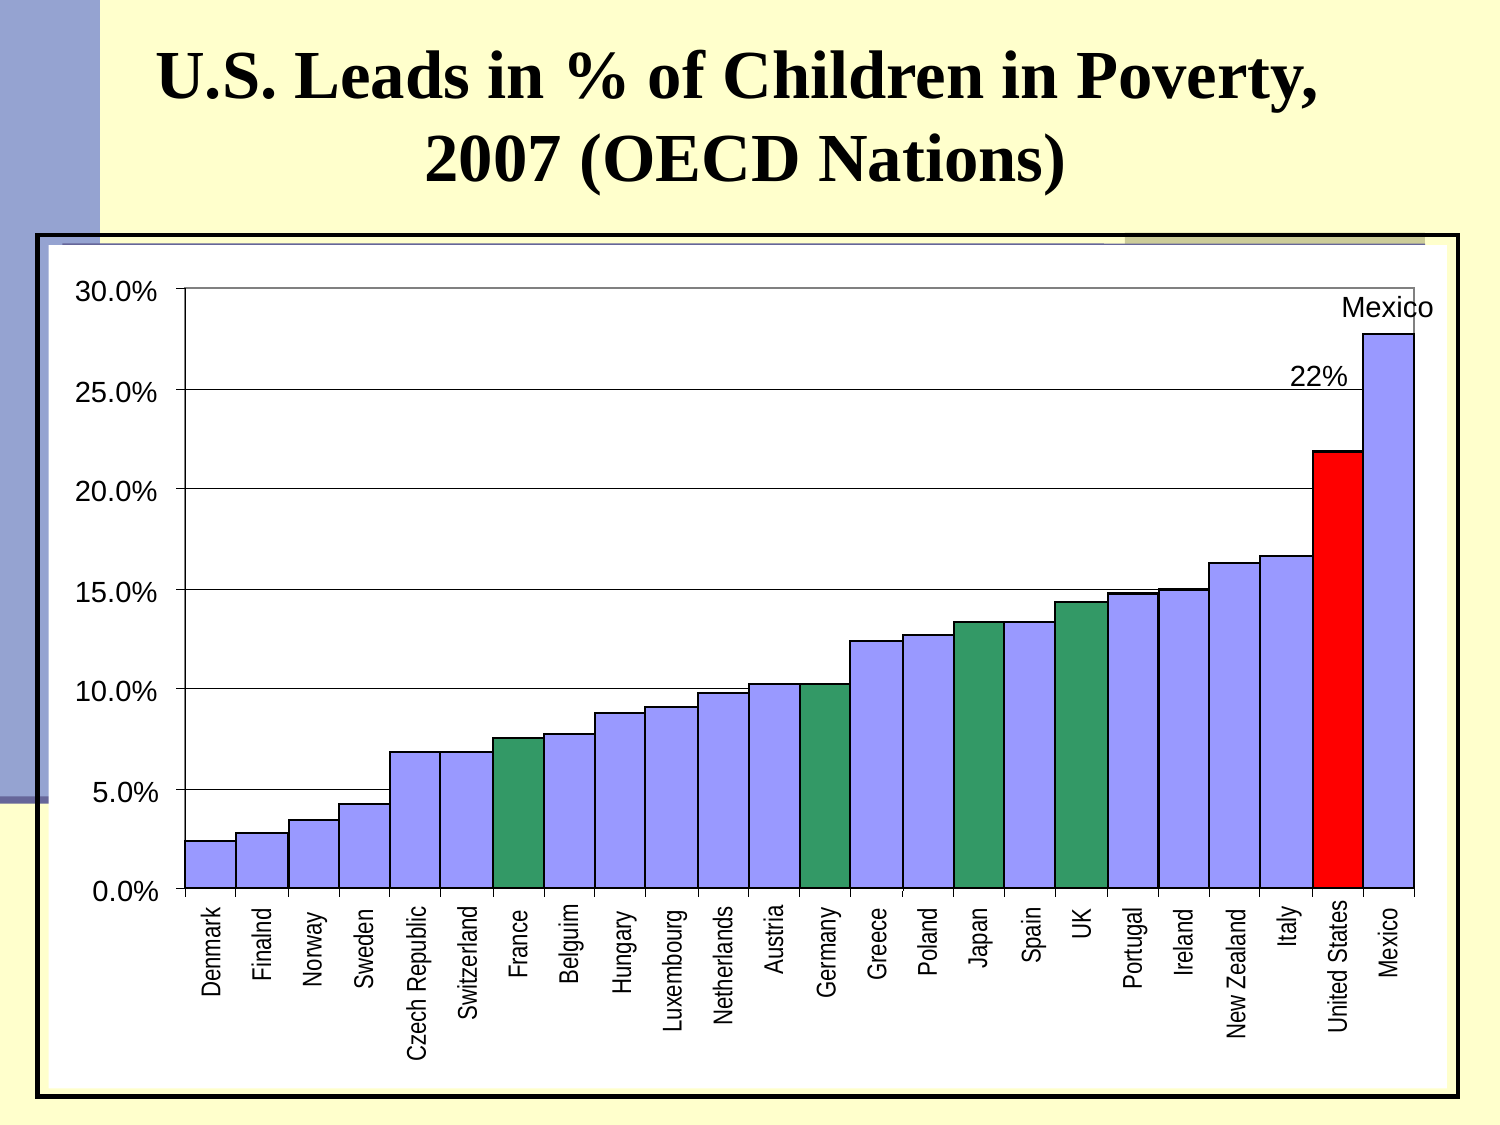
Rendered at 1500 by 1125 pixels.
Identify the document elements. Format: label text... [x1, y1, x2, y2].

title U.S. Leads in % of Children in Poverty, 2007 (OECD Nations) [37, 0, 1438, 203]
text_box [37, 234, 1459, 1097]
